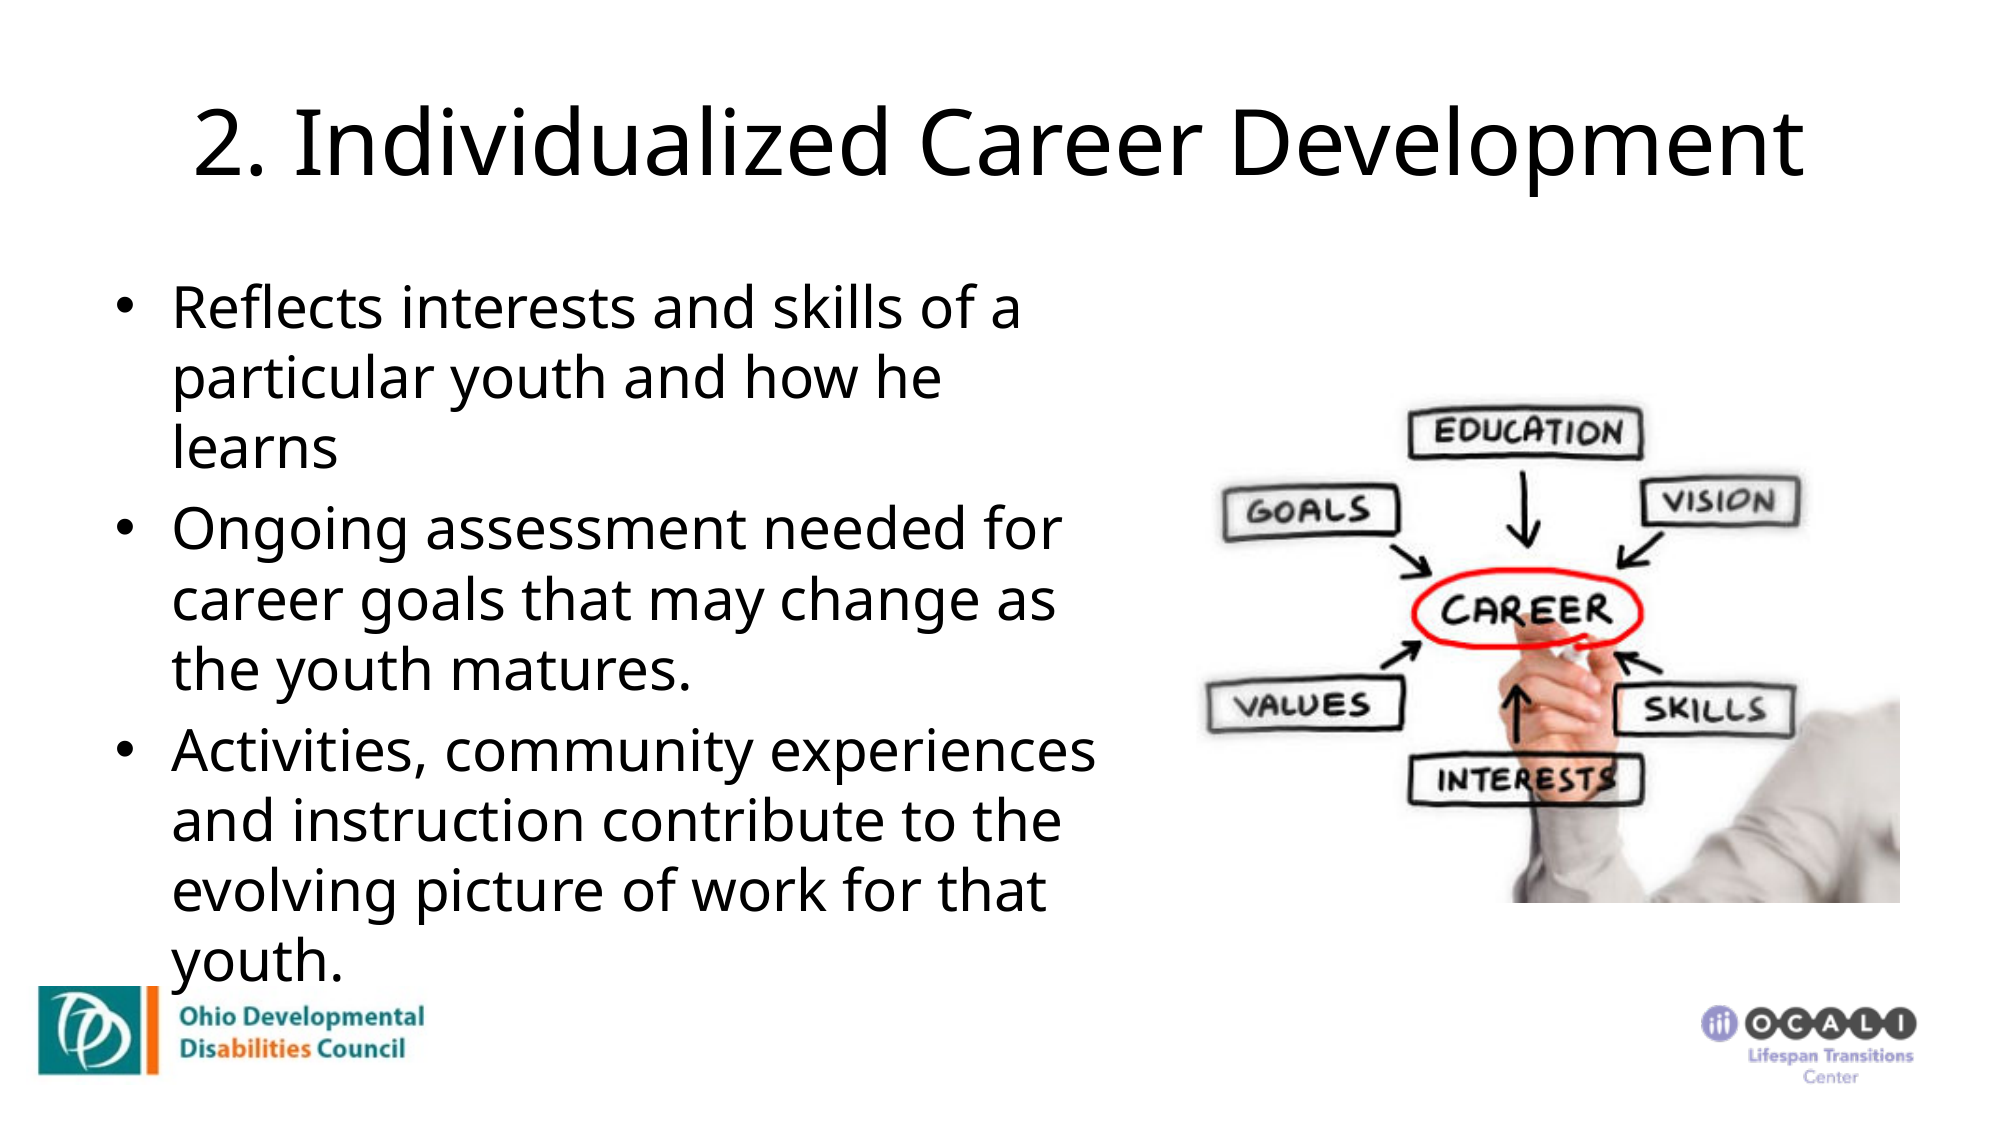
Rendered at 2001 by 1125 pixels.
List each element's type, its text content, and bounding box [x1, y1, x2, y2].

title 2. Individualized Career Development [99, 45, 1900, 233]
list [1152, 364, 1901, 903]
list Reflects interests and skills of a particular youth and how he learns Ongoing assessment needed for career goals that may change as the youth matures. Activities, community experiences and instruction contribute to the evolving picture of work for that youth. [99, 262, 1117, 1005]
picture [1697, 1001, 1923, 1088]
picture [26, 986, 471, 1085]
